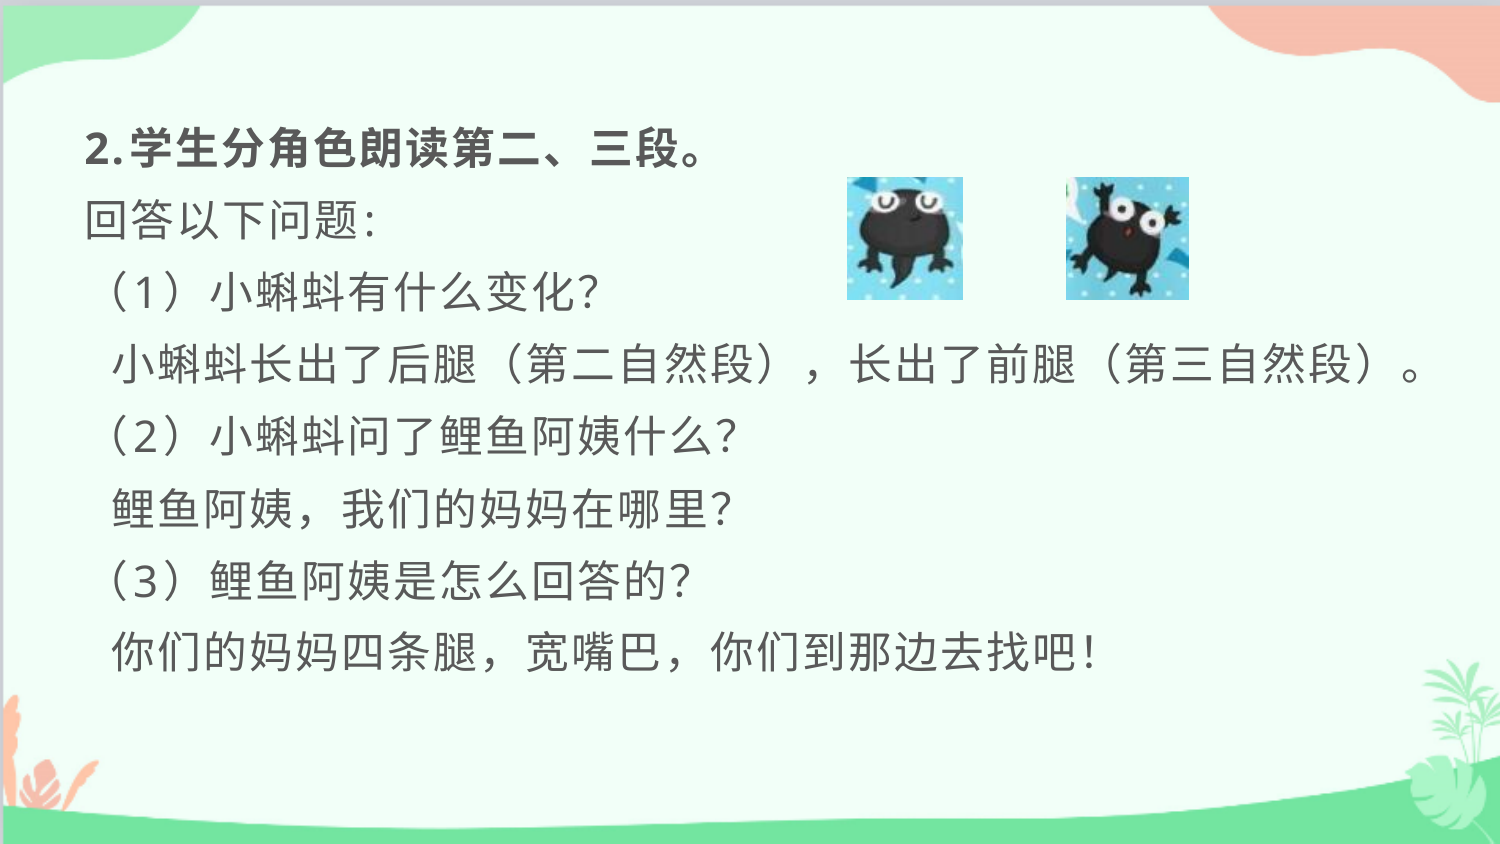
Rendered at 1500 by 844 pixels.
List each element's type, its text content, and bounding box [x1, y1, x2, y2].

list 2.学生分角色朗读第二、三段。 回答以下问题: （1）小蝌蚪有什么变化？ 小蝌蚪长出了后腿（第二自然段），长出了前腿（第三自然段）。 （2）小蝌蚪问了鲤鱼阿姨什么？ 鲤鱼阿姨，我们的妈妈在哪里？ （3）鲤鱼阿姨是怎么回答的？ 你们的妈妈四条腿，宽嘴巴，你们到那边去找吧！ [73, 99, 1478, 685]
picture [0, 0, 1500, 844]
